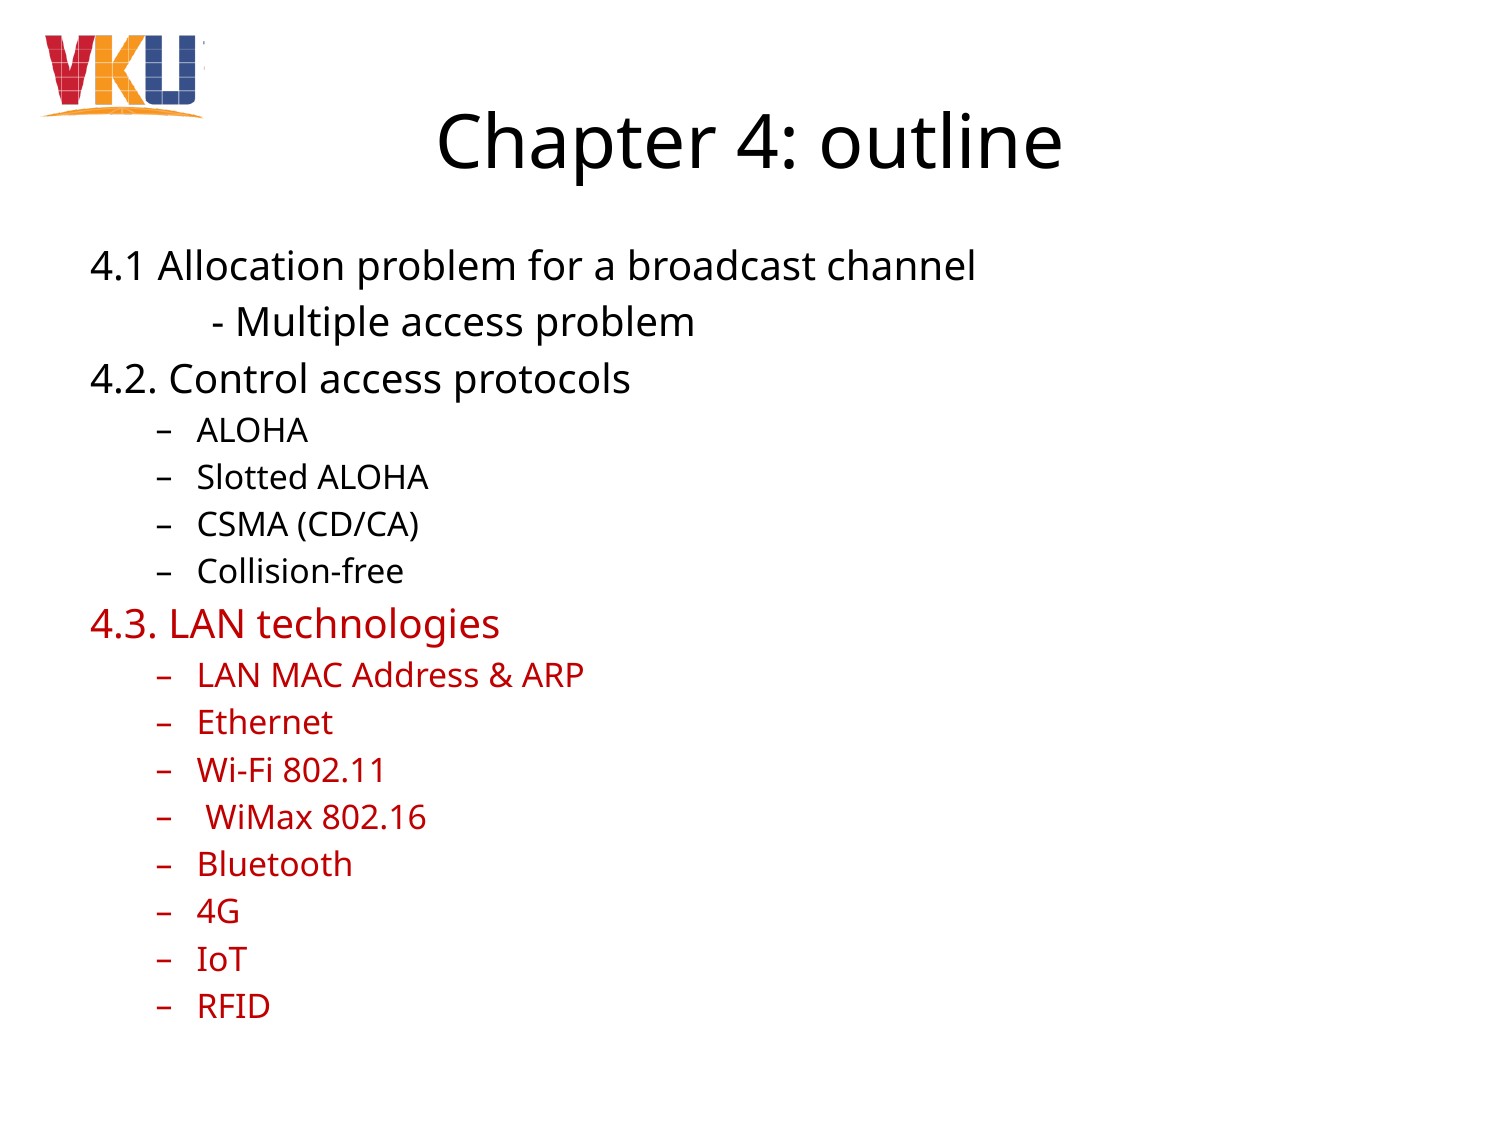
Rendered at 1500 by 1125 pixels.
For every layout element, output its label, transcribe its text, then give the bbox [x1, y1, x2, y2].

title Chapter 4: outline [75, 45, 1425, 232]
picture [30, 21, 211, 129]
list 4.1 Allocation problem for a broadcast channel - Multiple access problem 4.2. Control access protocols ALOHA Slotted ALOHA CSMA (CD/CA) Collision-free 4.3. LAN technologies LAN MAC Address & ARP Ethernet Wi-Fi 802.11 WiMax 802.16 Bluetooth 4G IoT RFID [75, 232, 1425, 1038]
